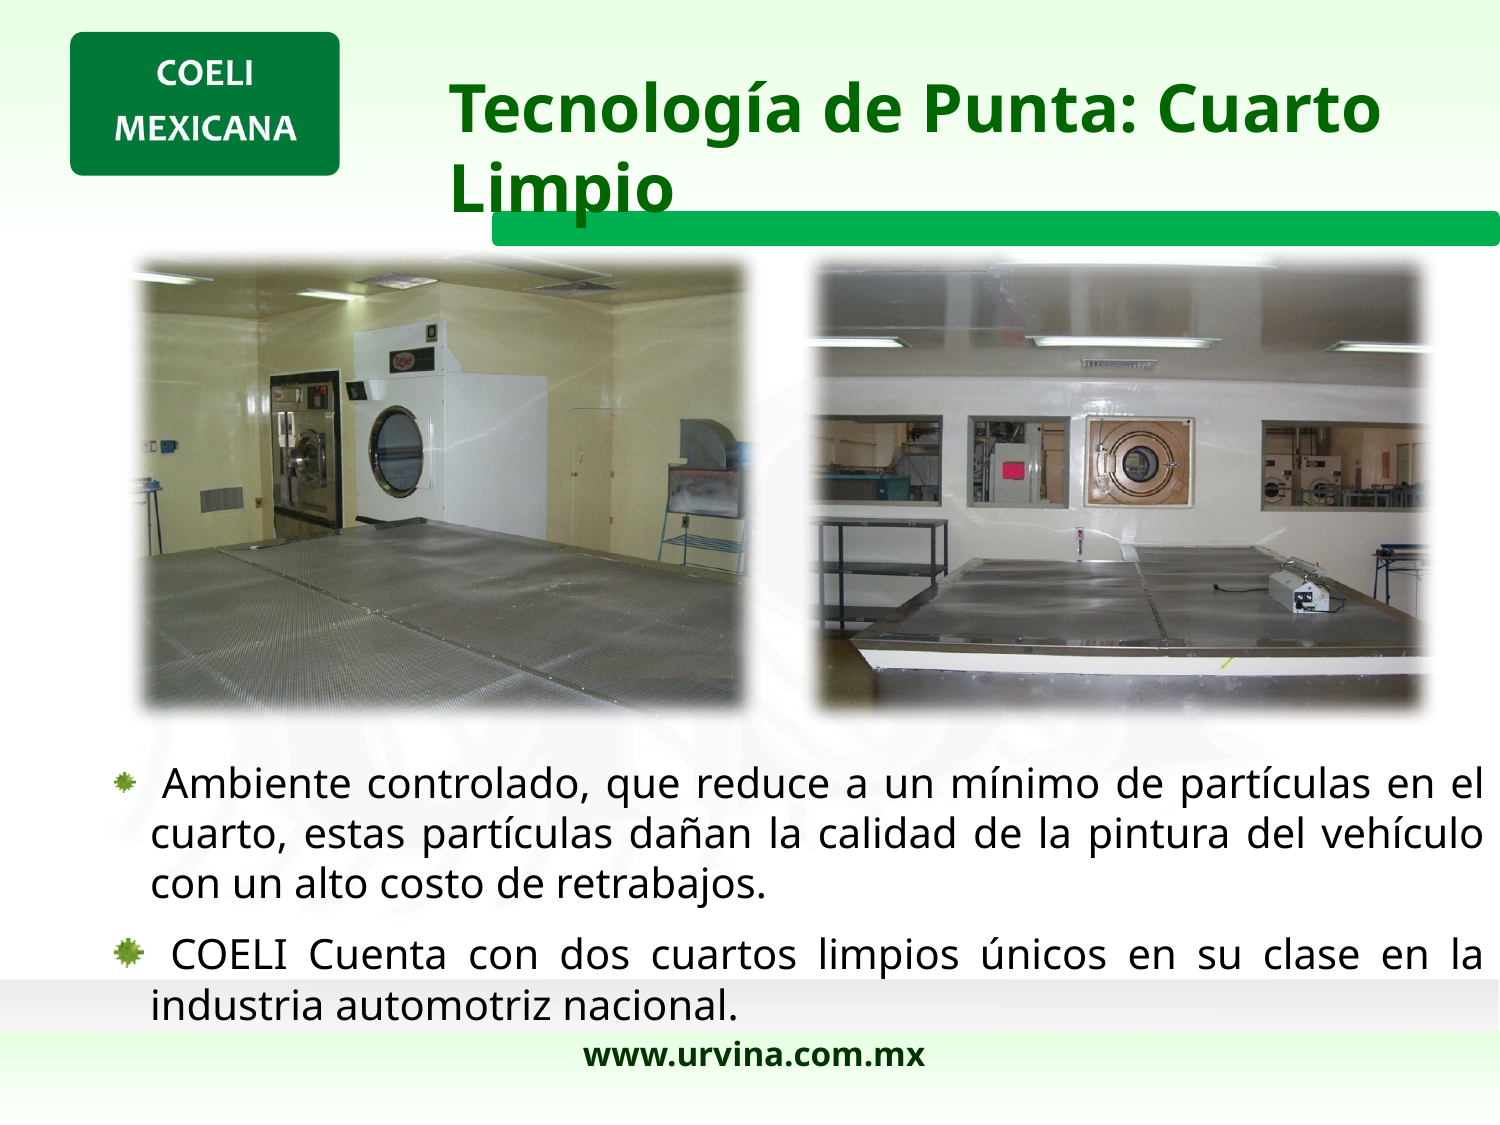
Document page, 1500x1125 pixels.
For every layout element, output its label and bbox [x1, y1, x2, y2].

text_box [0, 0, 1500, 1125]
picture [799, 245, 1438, 727]
picture [124, 244, 763, 727]
